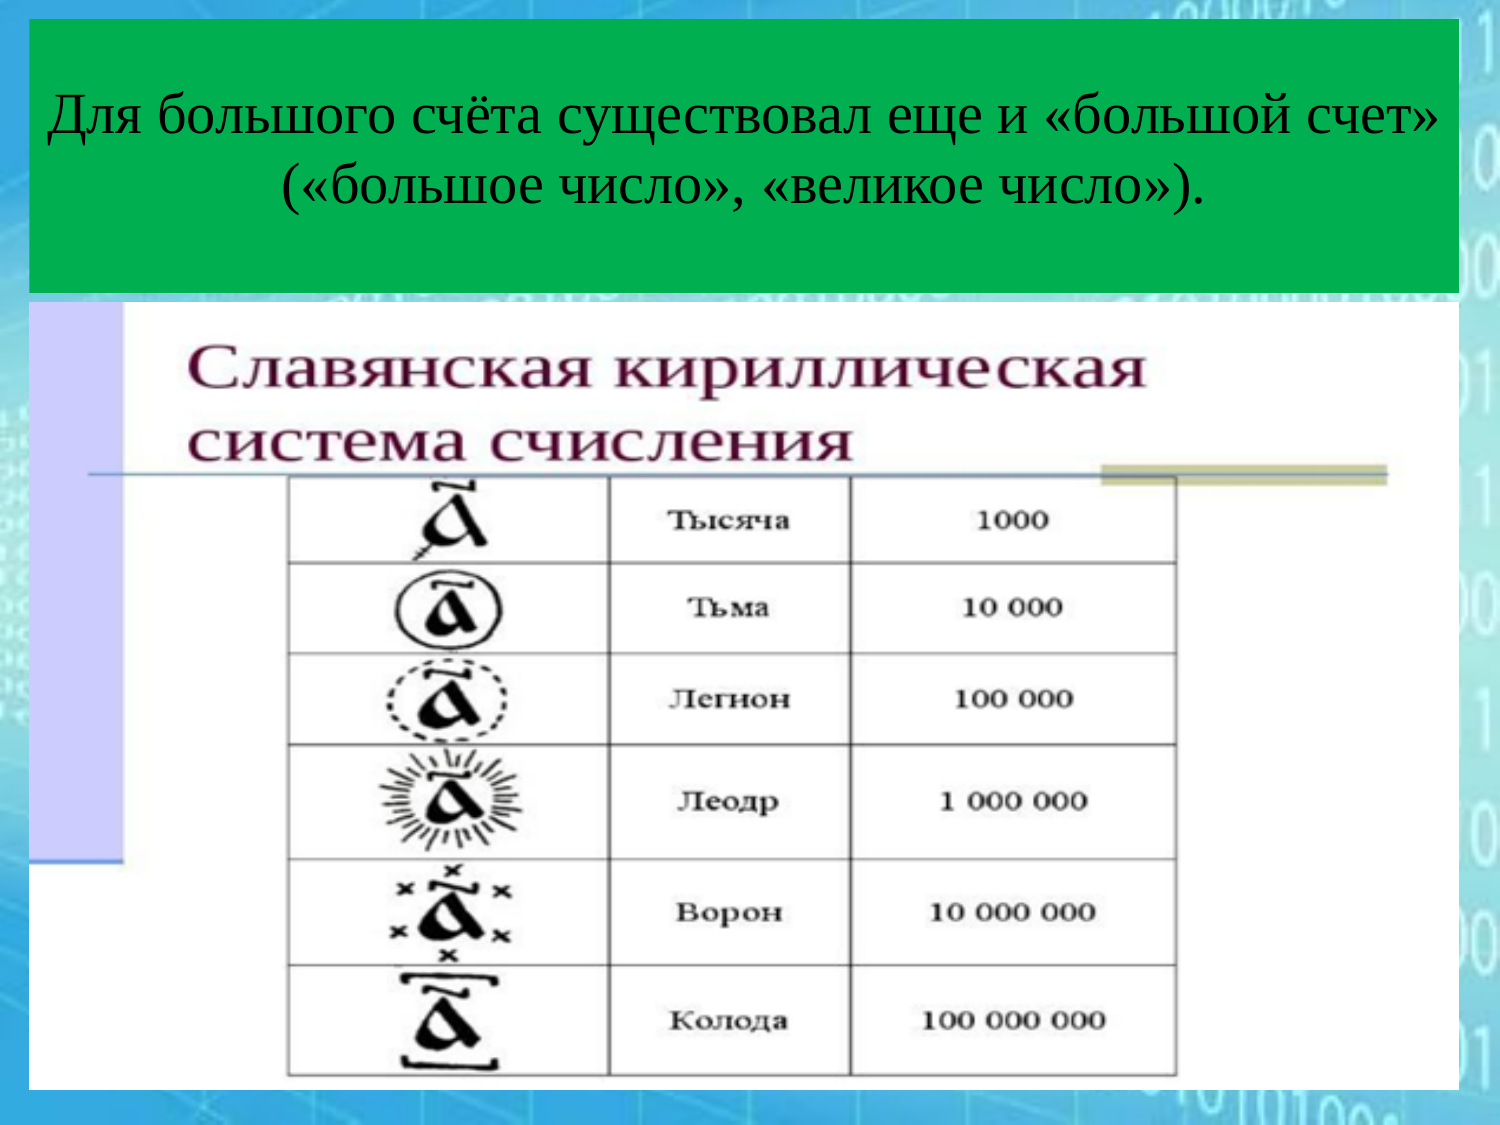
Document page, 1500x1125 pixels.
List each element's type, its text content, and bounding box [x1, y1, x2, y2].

picture [0, 0, 1500, 1125]
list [29, 302, 1460, 1091]
title Для большого счёта существовал еще и «большой счет» («большое число», «великое число»). [29, 18, 1460, 294]
